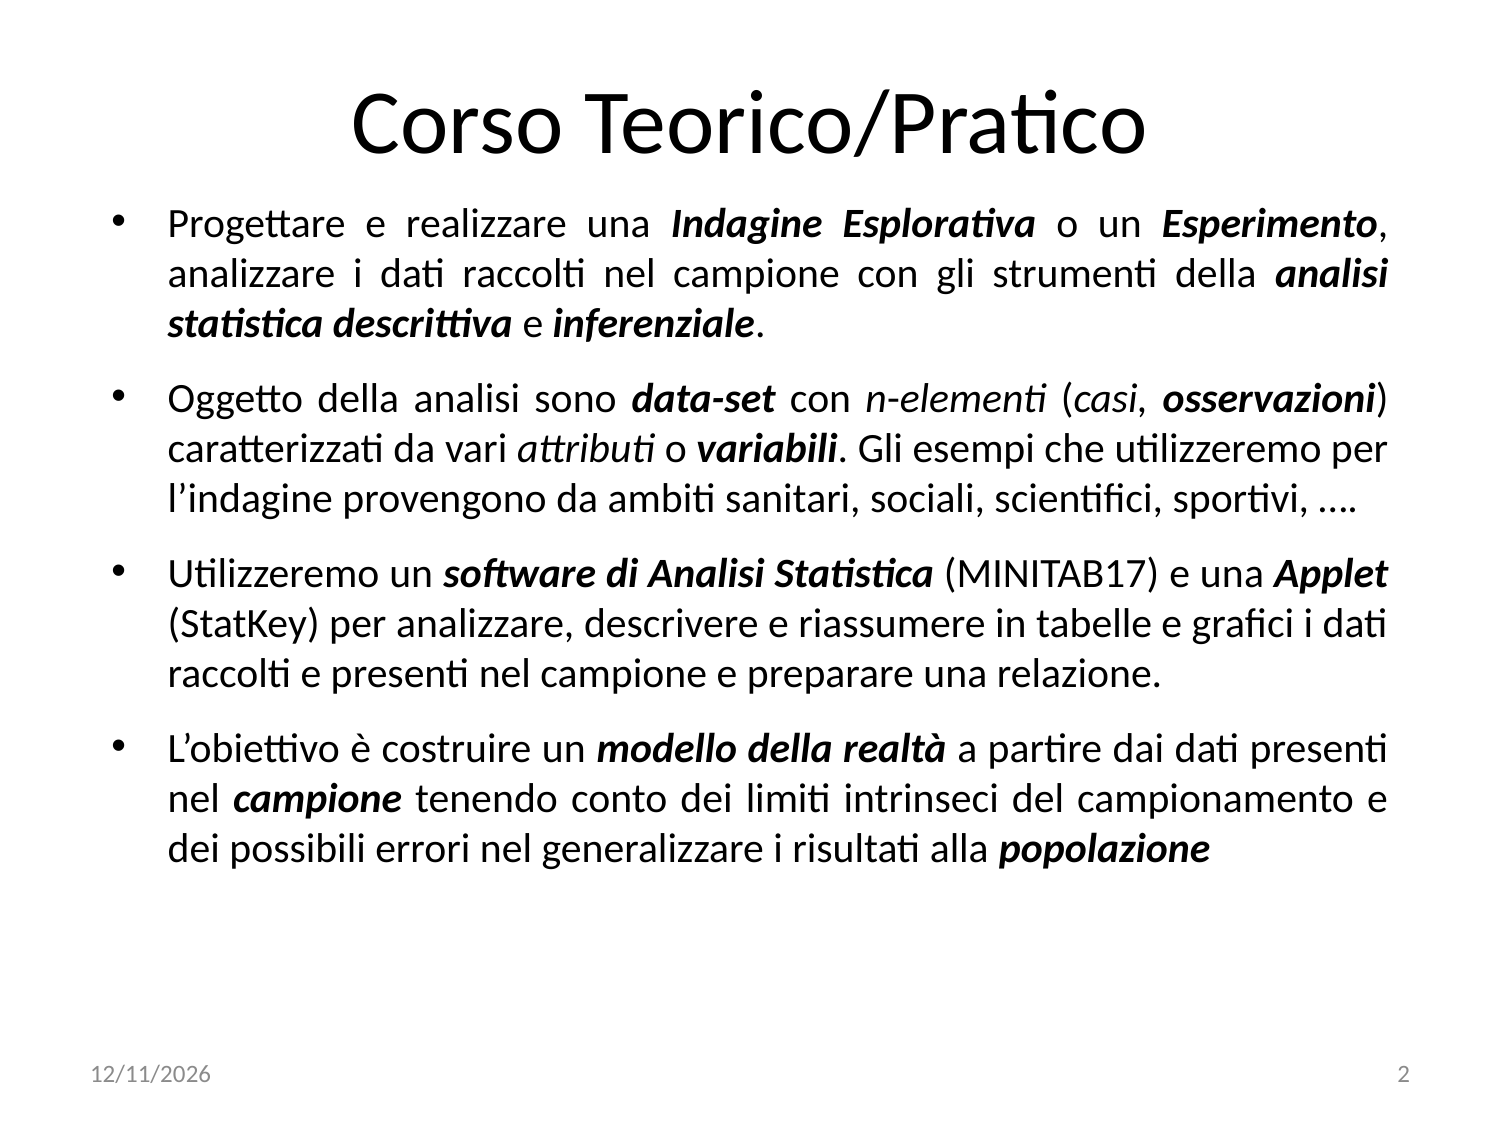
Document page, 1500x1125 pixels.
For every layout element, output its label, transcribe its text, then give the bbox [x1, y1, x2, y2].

list Progettare e realizzare una Indagine Esplorativa o un Esperimento, analizzare i dati raccolti nel campione con gli strumenti della analisi statistica descrittiva e inferenziale. Oggetto della analisi sono data-set con n-elementi (casi, osservazioni) caratterizzati da vari attributi o variabili. Gli esempi che utilizzeremo per l’indagine provengono da ambiti sanitari, sociali, scientifici, sportivi, …. Utilizzeremo un software di Analisi Statistica (MINITAB17) e una Applet (StatKey) per analizzare, descrivere e riassumere in tabelle e grafici i dati raccolti e presenti nel campione e preparare una relazione. L’obiettivo è costruire un modello della realtà a partire dai dati presenti nel campione tenendo conto dei limiti intrinseci del campionamento e dei possibili errori nel generalizzare i risultati alla popolazione [96, 187, 1404, 951]
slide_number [75, 1042, 425, 1103]
slide_number 2 [1074, 1042, 1425, 1103]
title Corso Teorico/Pratico [75, 45, 1425, 188]
